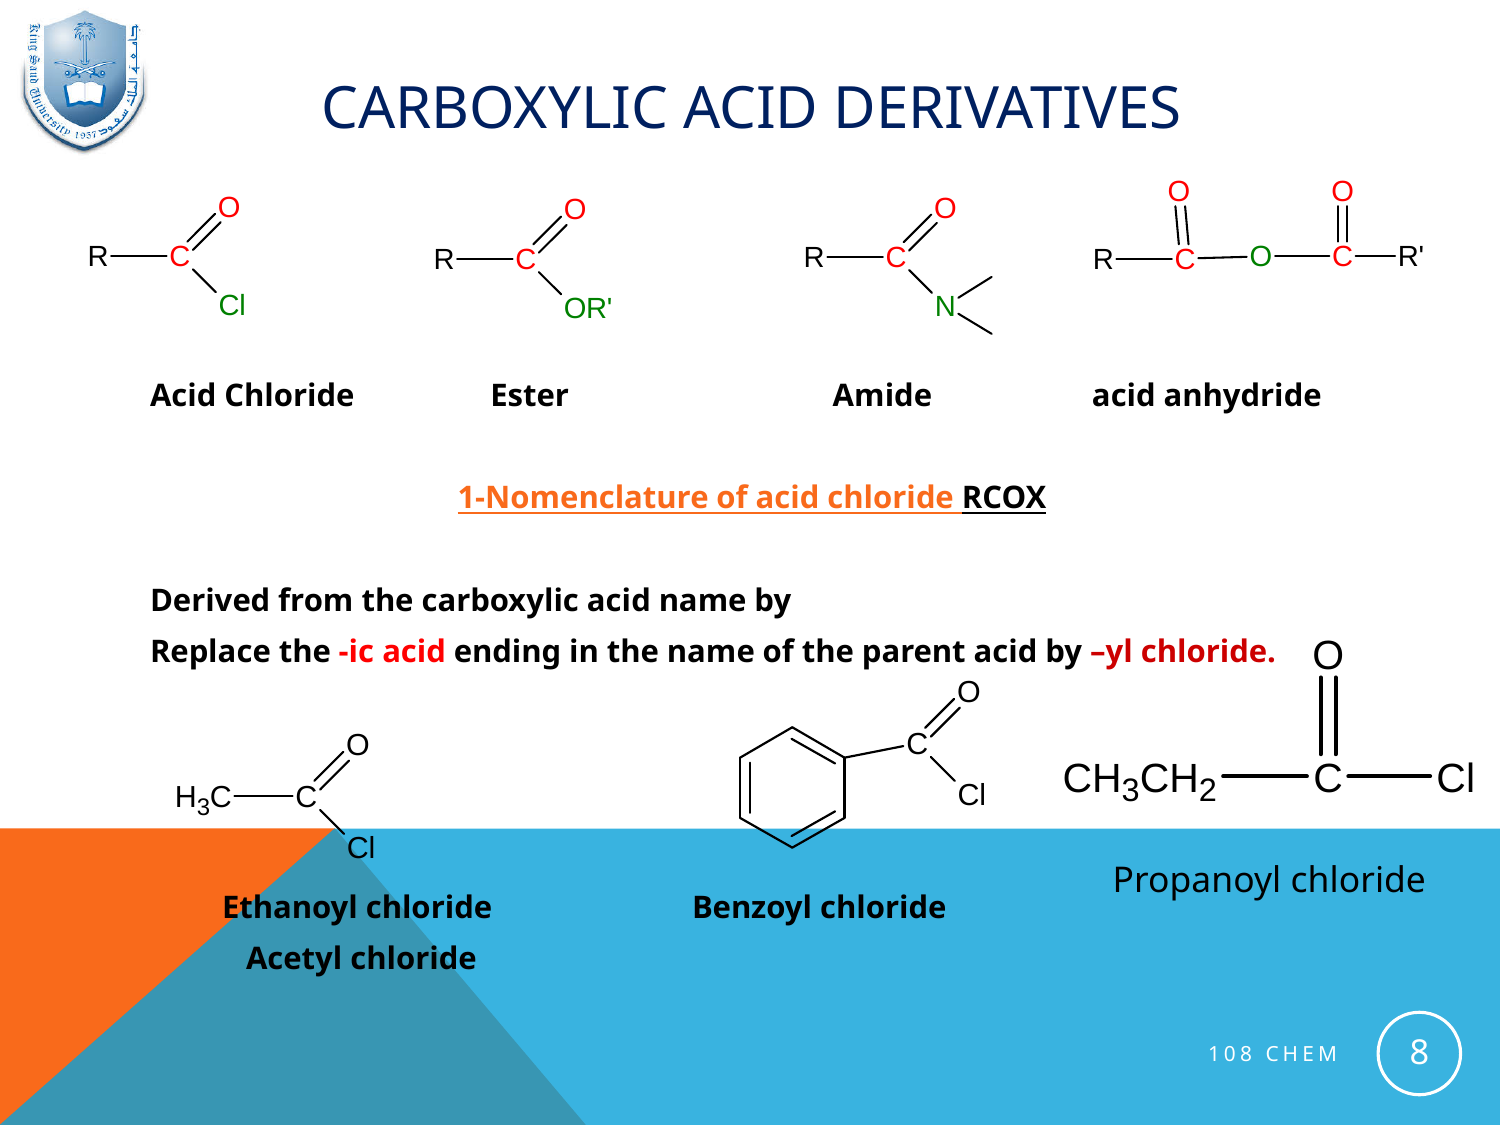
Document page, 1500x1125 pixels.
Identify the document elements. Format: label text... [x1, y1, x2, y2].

list Acid Chloride Ester Amide acid anhydride 1-Nomenclature of acid chloride RCOX Derived from the carboxylic acid name by Replace the -ic acid ending in the name of the parent acid by –yl chloride. Ethanoyl chloride Benzoyl chloride Acetyl chloride [135, 365, 1369, 988]
footer 108 Chem [577, 1031, 1352, 1076]
picture [4, 1, 163, 160]
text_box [174, 674, 988, 867]
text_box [1062, 637, 1476, 803]
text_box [87, 174, 1426, 356]
slide_number 8 [1376, 1010, 1463, 1097]
text_box Propanoyl chloride [1098, 849, 1442, 908]
title Carboxylic Acid Derivatives [166, 60, 1369, 150]
